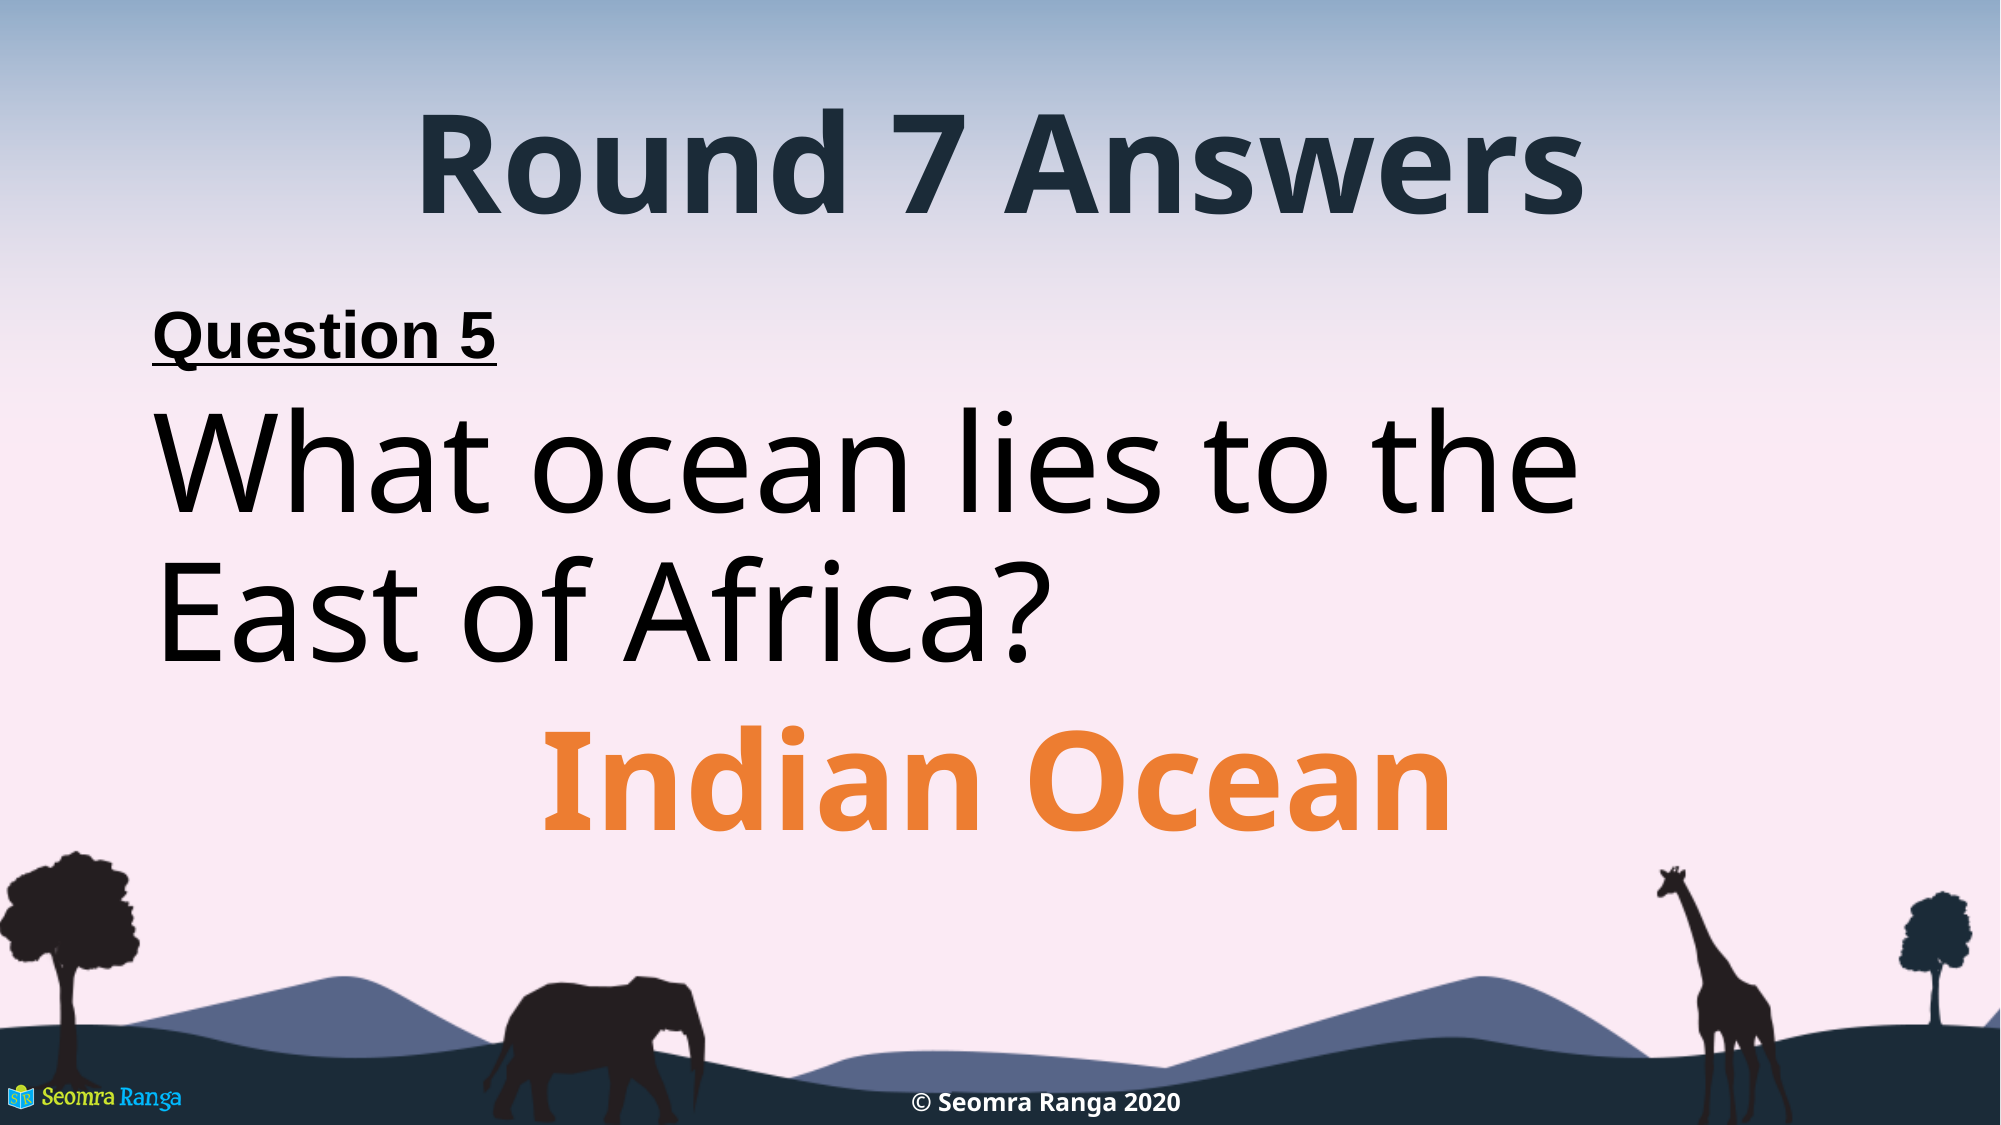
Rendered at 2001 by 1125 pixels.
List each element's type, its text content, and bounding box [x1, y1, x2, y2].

title Round 7 Answers [137, 59, 1863, 278]
picture [0, 0, 2001, 1125]
list Question 5 What ocean lies to the East of Africa? Indian Ocean [137, 293, 1863, 1014]
text_box © Seomra Ranga 2020 www.seomraranga.com [762, 1079, 1330, 1125]
